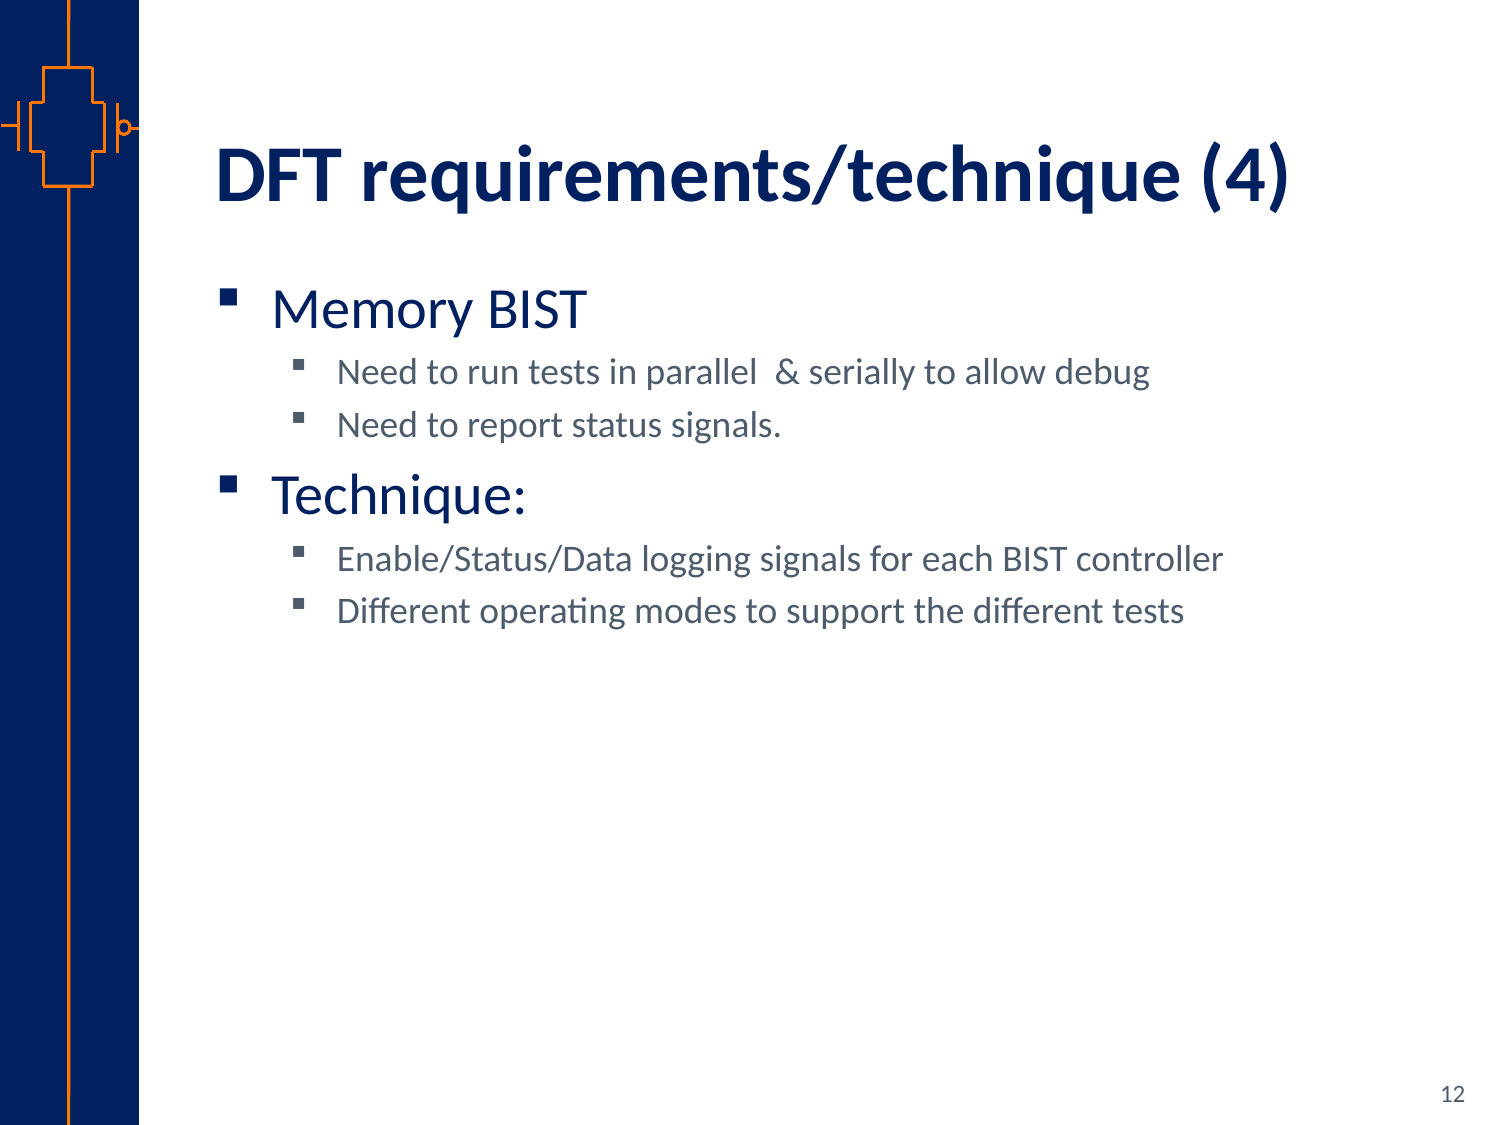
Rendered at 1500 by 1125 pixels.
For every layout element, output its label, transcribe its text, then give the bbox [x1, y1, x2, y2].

slide_number 12 [1425, 1062, 1488, 1123]
list Memory BIST Need to run tests in parallel & serially to allow debug Need to report status signals. Technique: Enable/Status/Data logging signals for each BIST controller Different operating modes to support the different tests [200, 262, 1425, 988]
title DFT requirements/technique (4) [200, 37, 1388, 225]
